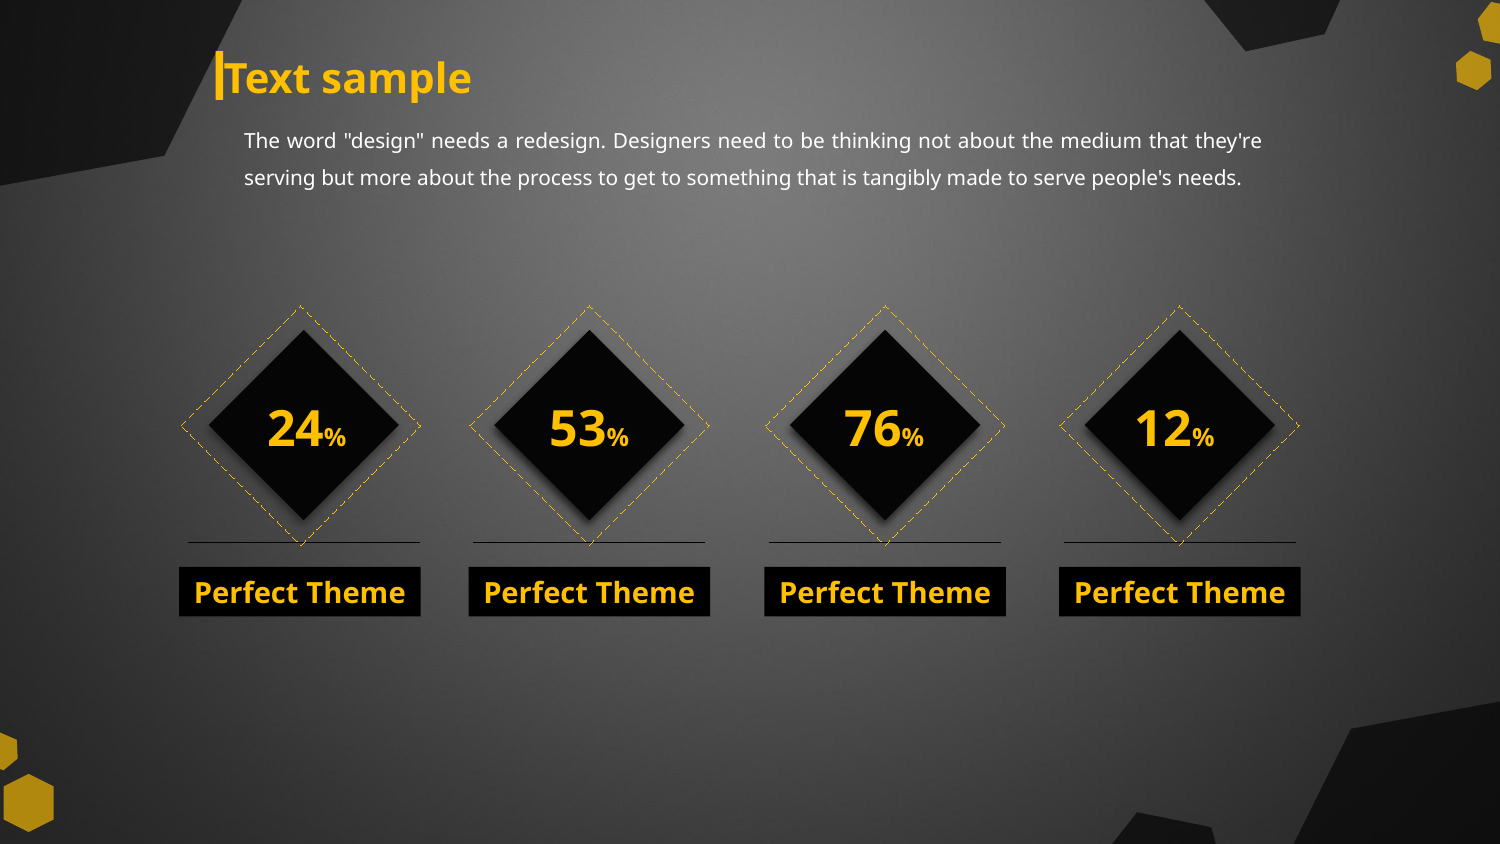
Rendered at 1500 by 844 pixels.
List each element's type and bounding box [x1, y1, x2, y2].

text_box [0, 0, 1500, 844]
